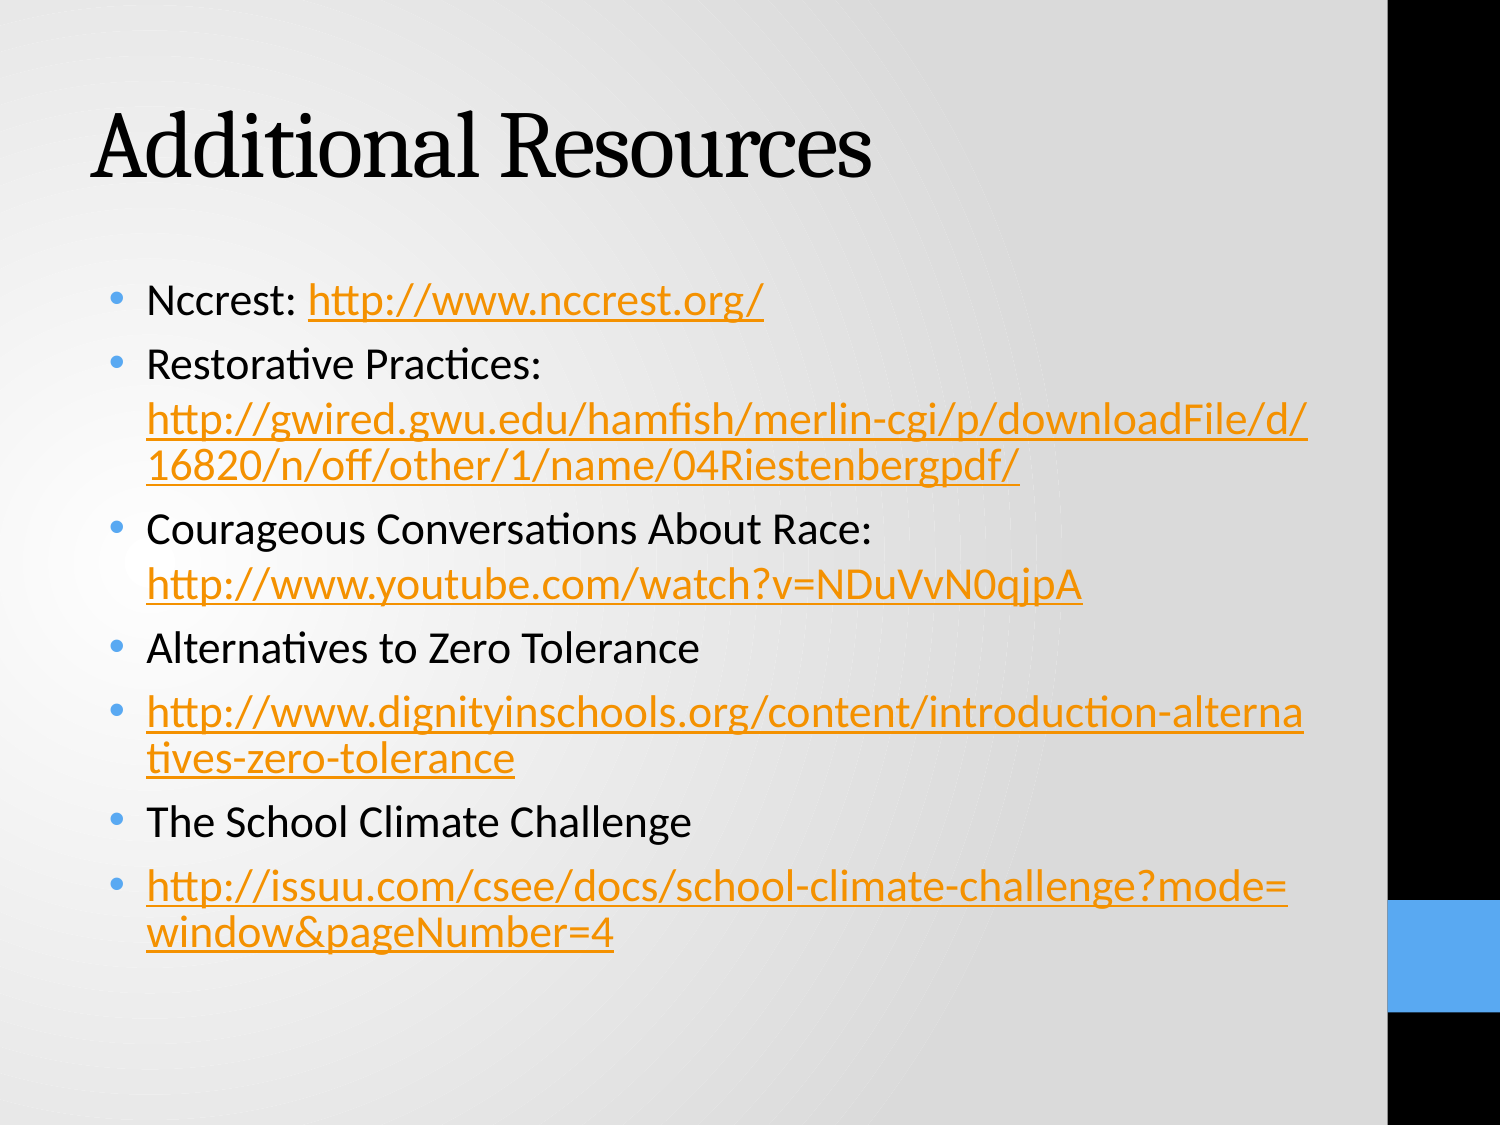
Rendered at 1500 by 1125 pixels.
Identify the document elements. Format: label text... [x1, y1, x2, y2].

title Additional Resources [75, 45, 1325, 233]
list Nccrest: http://www.nccrest.org/ Restorative Practices: http://gwired.gwu.edu/hamfish/merlin-cgi/p/downloadFile/d/16820/n/off/other/1/name/04Riestenbergpdf/ Courageous Conversations About Race: http://www.youtube.com/watch?v=NDuVvN0qjpA Alternatives to Zero Tolerance http://www.dignityinschools.org/content/introduction-alternatives-zero-tolerance The School Climate Challenge http://issuu.com/csee/docs/school-climate-challenge?mode=window&pageNumber=4 [75, 262, 1325, 1050]
